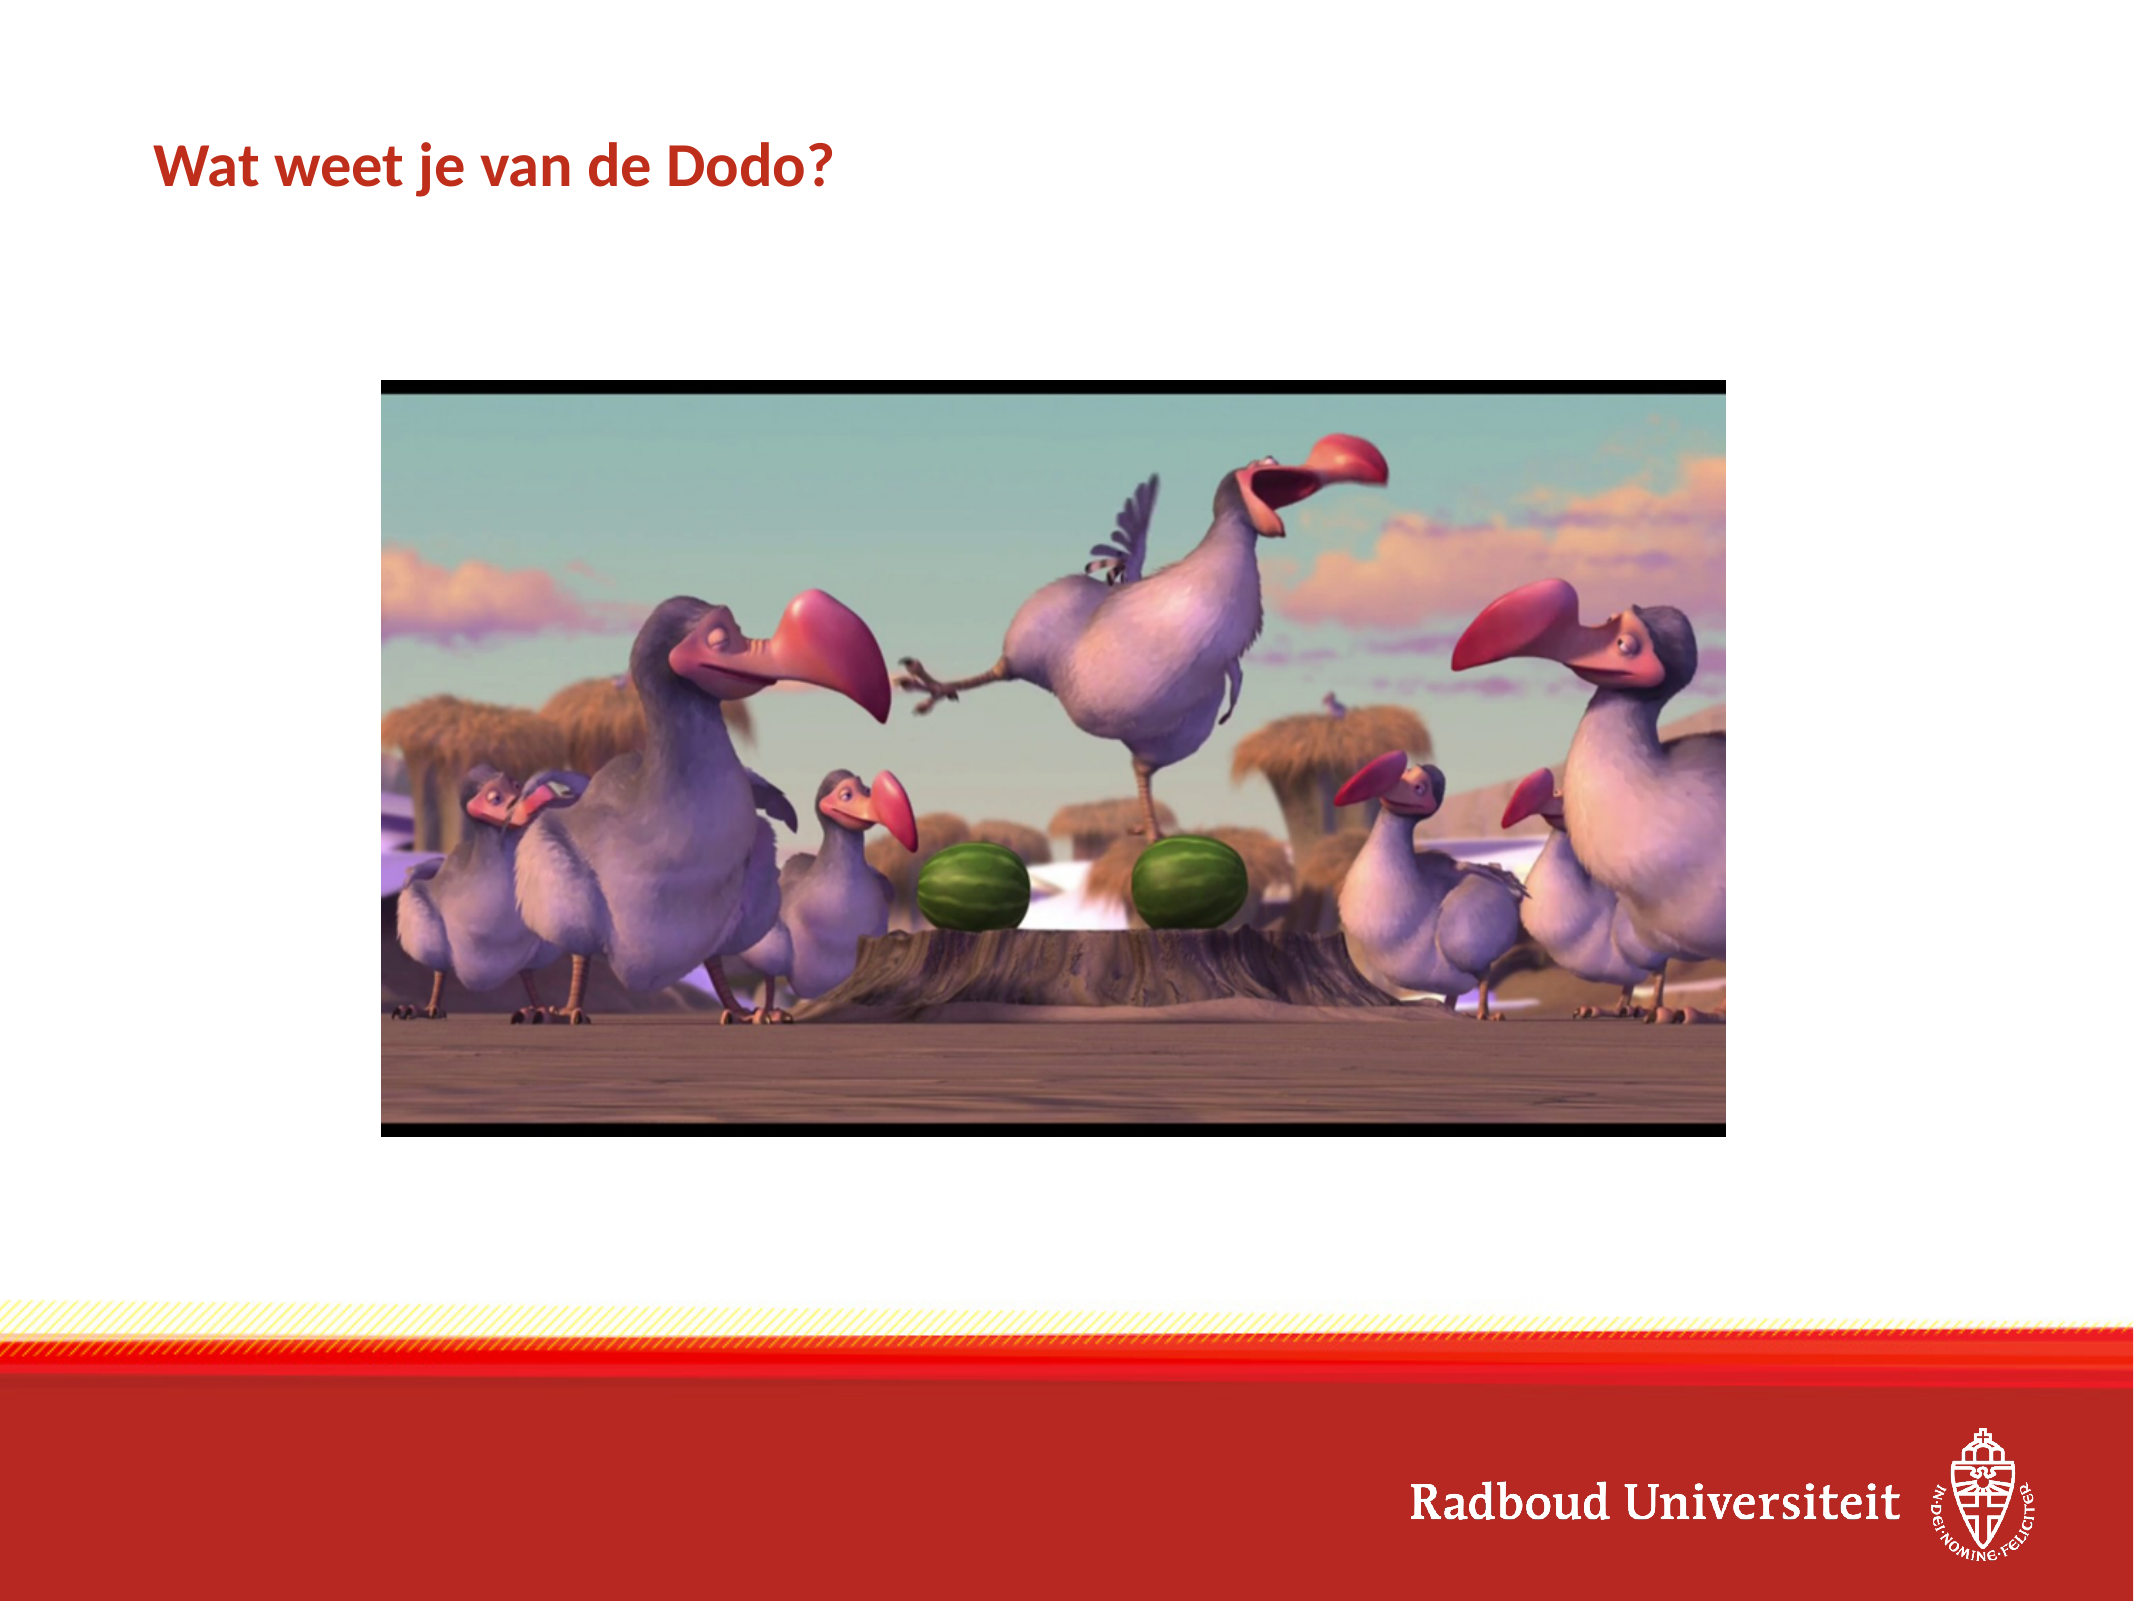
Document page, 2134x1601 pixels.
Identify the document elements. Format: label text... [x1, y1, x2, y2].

title Wat weet je van de Dodo? [147, 117, 1979, 296]
picture [0, 0, 2134, 1601]
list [381, 379, 1726, 1138]
